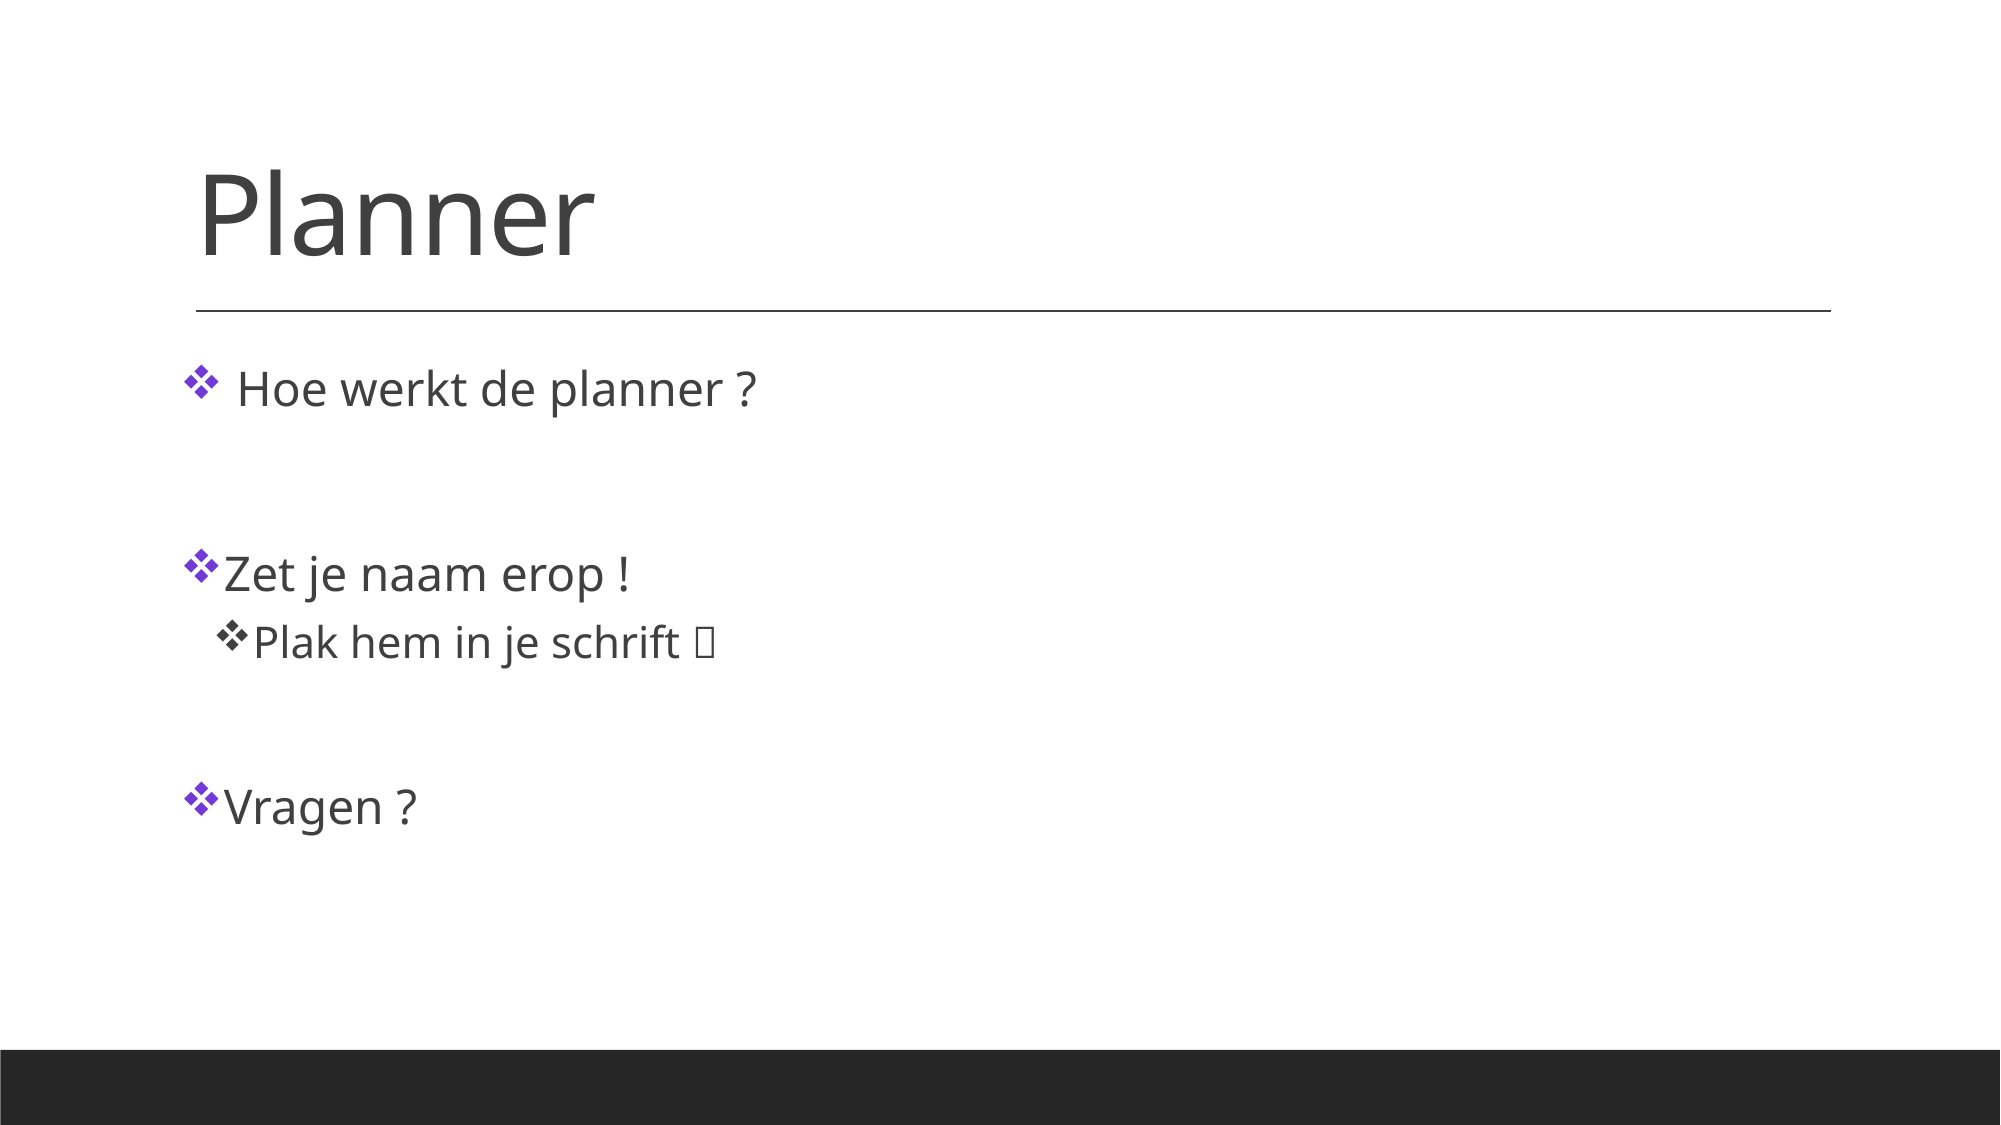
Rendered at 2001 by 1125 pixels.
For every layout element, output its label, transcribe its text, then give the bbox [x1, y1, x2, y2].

list Hoe werkt de planner ? Zet je naam erop ! Plak hem in je schrift  Vragen ? [180, 345, 1830, 963]
title Planner [180, 47, 1830, 285]
